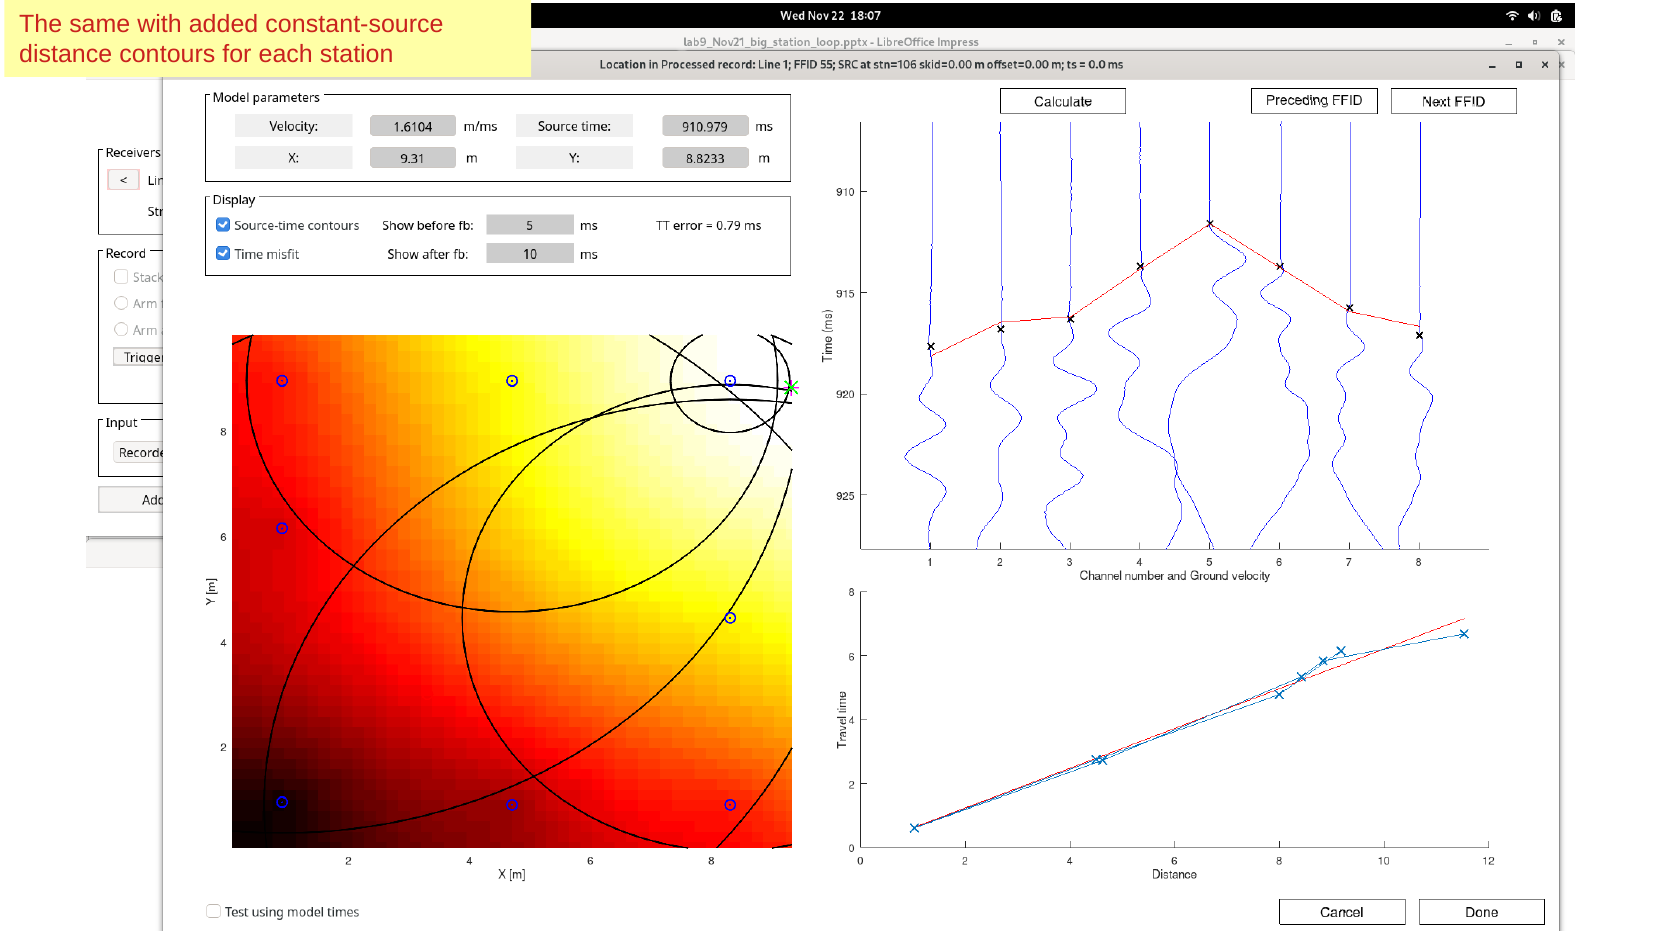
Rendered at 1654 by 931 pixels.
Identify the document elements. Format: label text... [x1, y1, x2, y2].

text_box The same with added constant-source distance contours for each station [4, 0, 532, 77]
picture [86, 3, 1575, 931]
